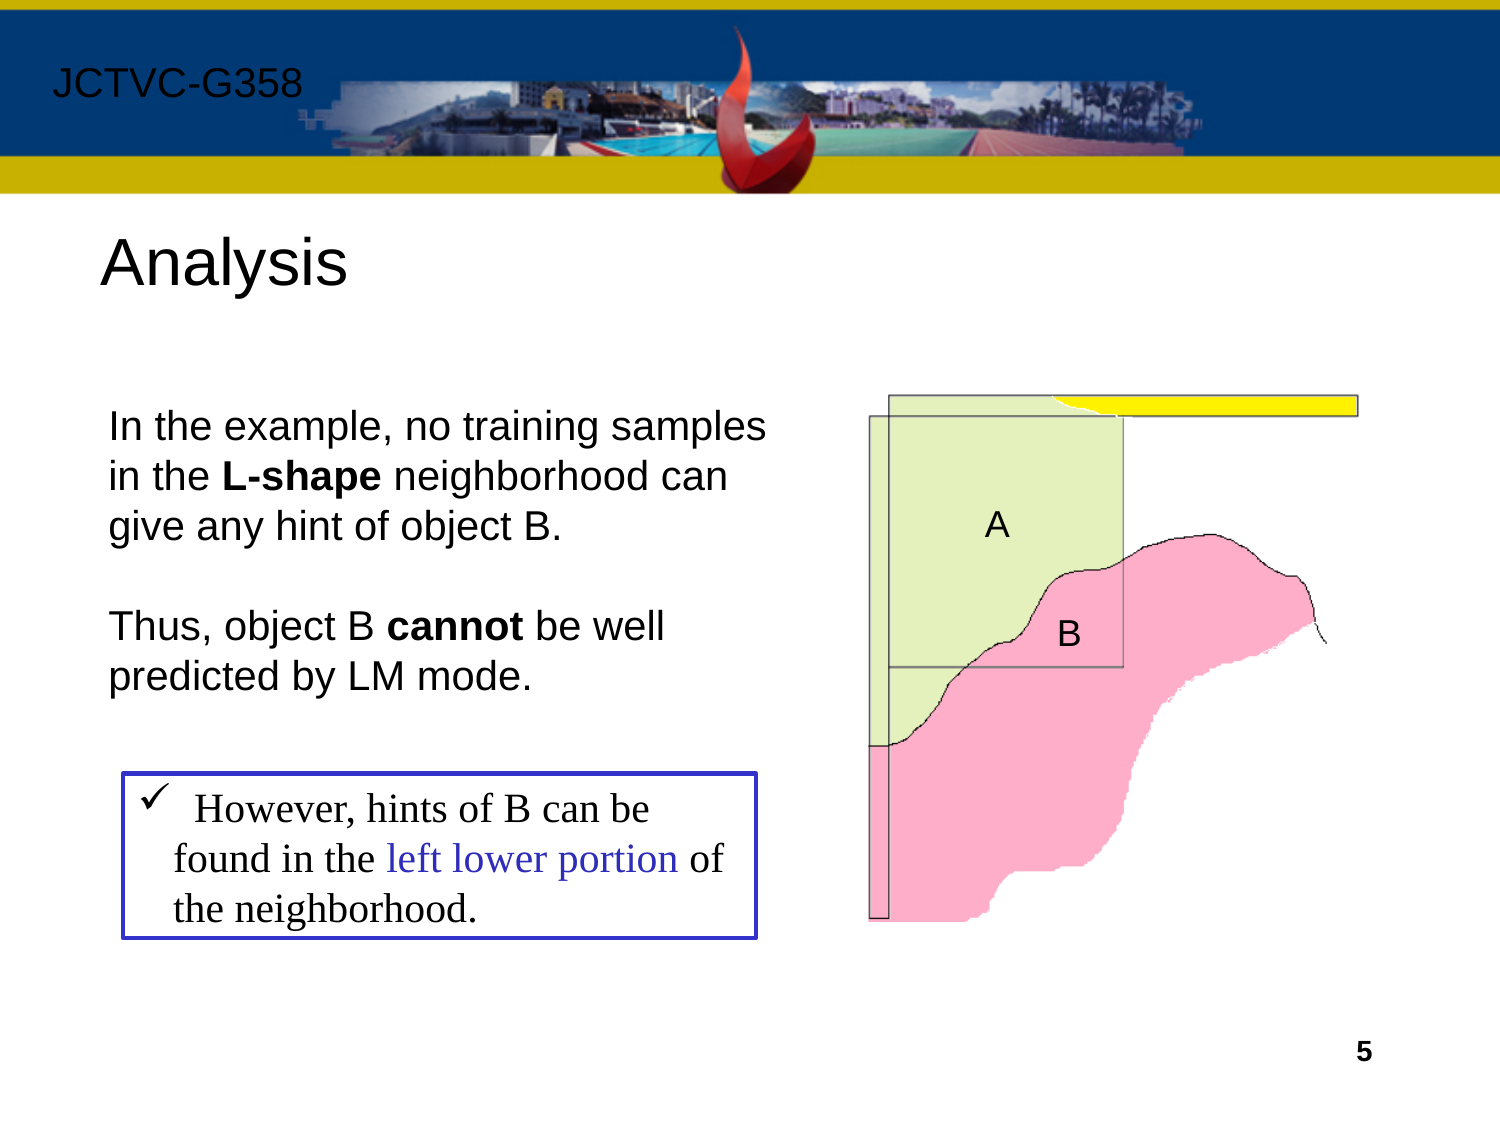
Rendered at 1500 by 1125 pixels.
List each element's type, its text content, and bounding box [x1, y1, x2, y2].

text_box Analysis [35, 210, 415, 306]
text_box However, hints of B can be found in the left lower portion of the neighborhood. [121, 771, 758, 940]
picture [0, 0, 1500, 1125]
title JCTVC-G358 [37, 0, 1476, 163]
text_box In the example, no training samples in the L-shape neighborhood can give any hint of object B. Thus, object B cannot be well predicted by LM mode. [93, 391, 786, 707]
slide_number 5 [1074, 1024, 1388, 1101]
